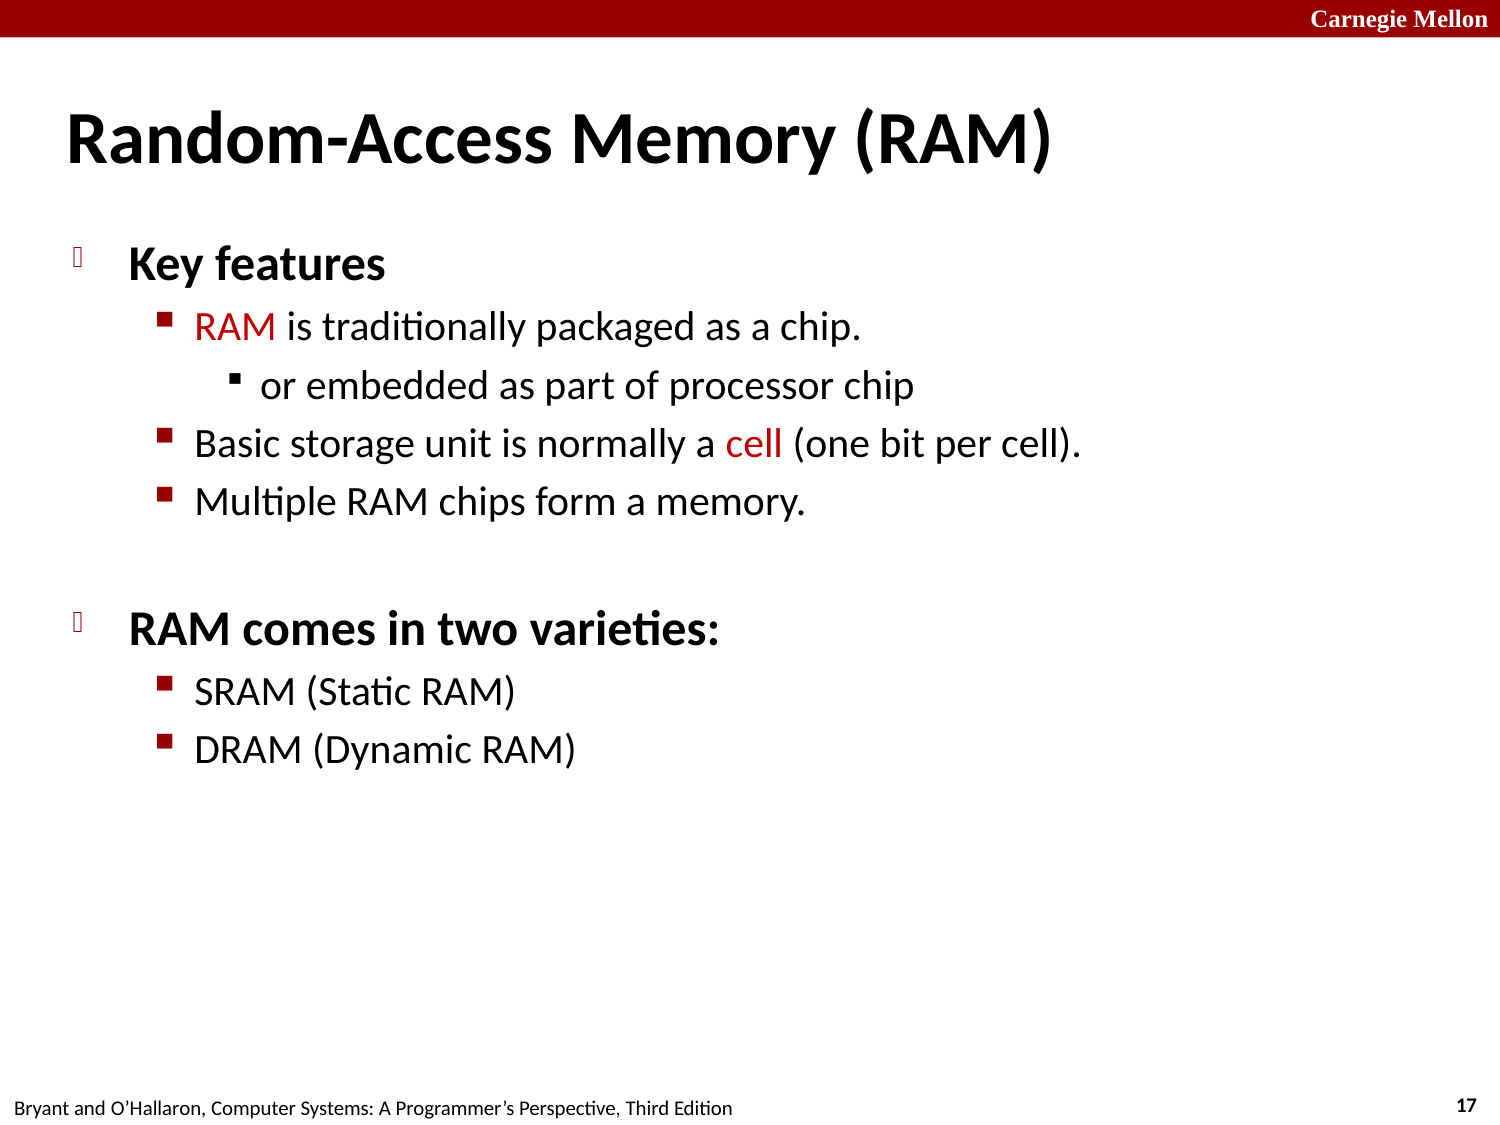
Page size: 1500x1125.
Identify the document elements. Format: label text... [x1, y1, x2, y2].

list Key features RAM is traditionally packaged as a chip. or embedded as part of processor chip Basic storage unit is normally a cell (one bit per cell). Multiple RAM chips form a memory. RAM comes in two varieties: SRAM (Static RAM) DRAM (Dynamic RAM) [64, 222, 1451, 1040]
slide_number 17 [1448, 1084, 1488, 1123]
title Random-Access Memory (RAM) [58, 70, 1305, 197]
